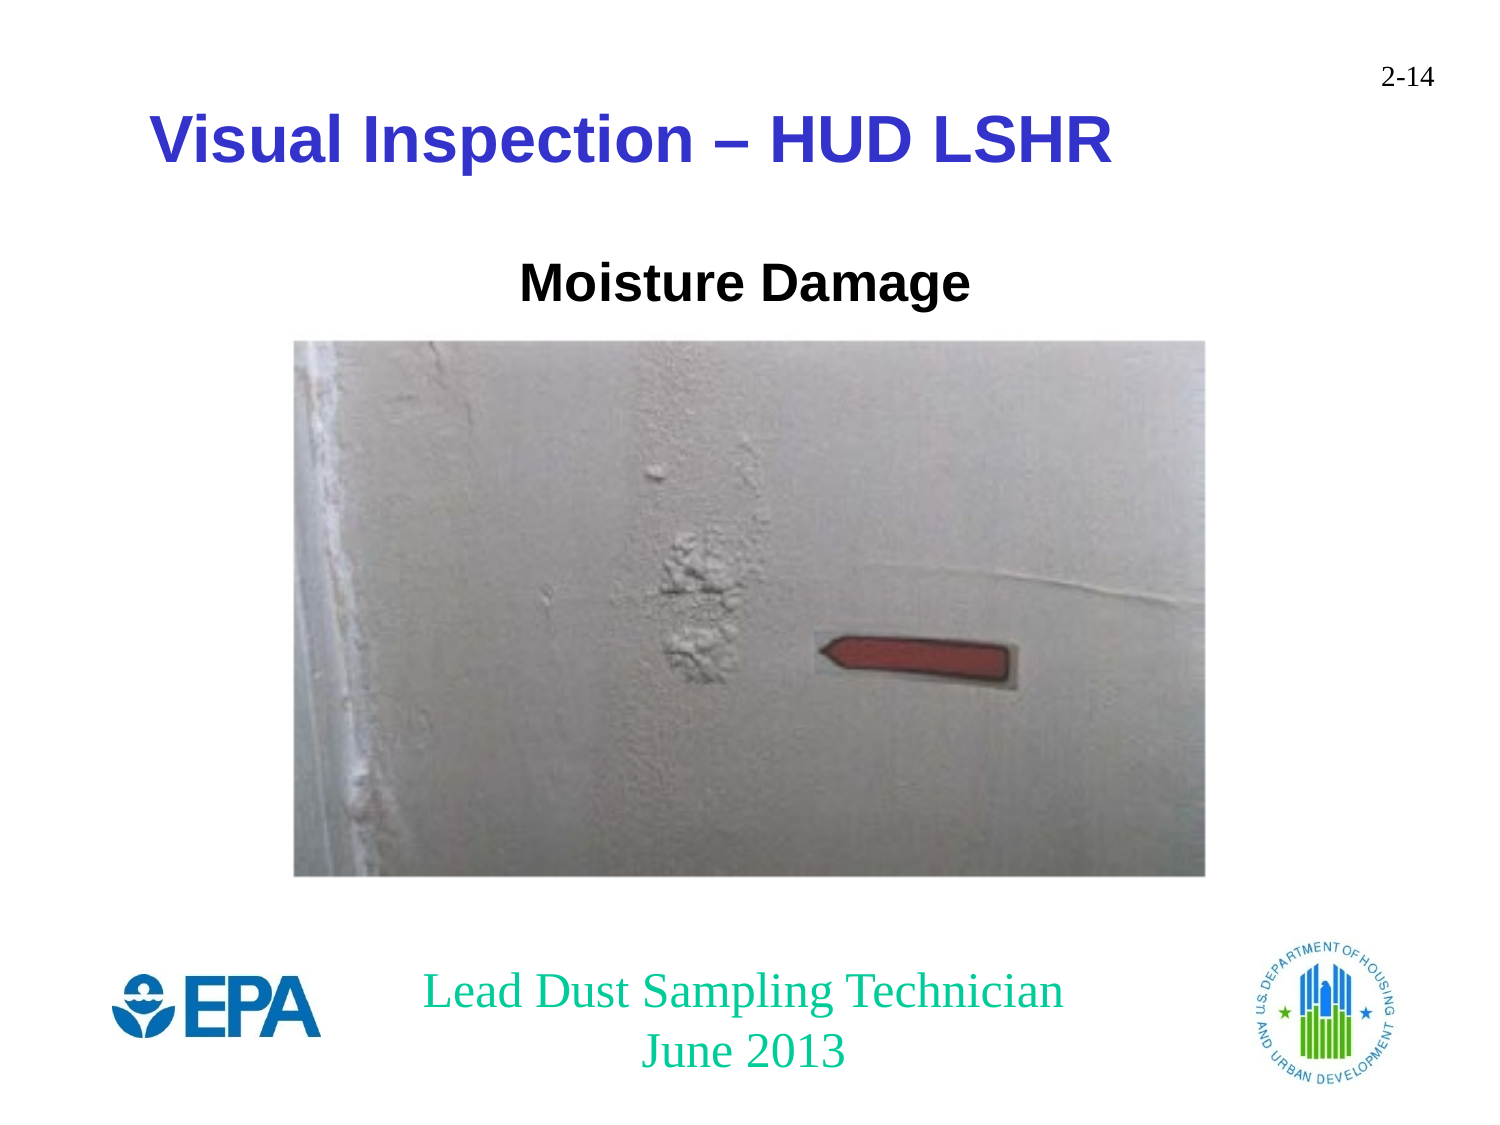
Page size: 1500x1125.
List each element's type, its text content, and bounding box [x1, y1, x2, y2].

title Visual Inspection – HUD LSHR [134, 41, 1500, 230]
picture [112, 974, 321, 1038]
text_box Moisture Damage [233, 240, 1259, 321]
picture [287, 334, 1212, 880]
picture [1250, 937, 1400, 1088]
